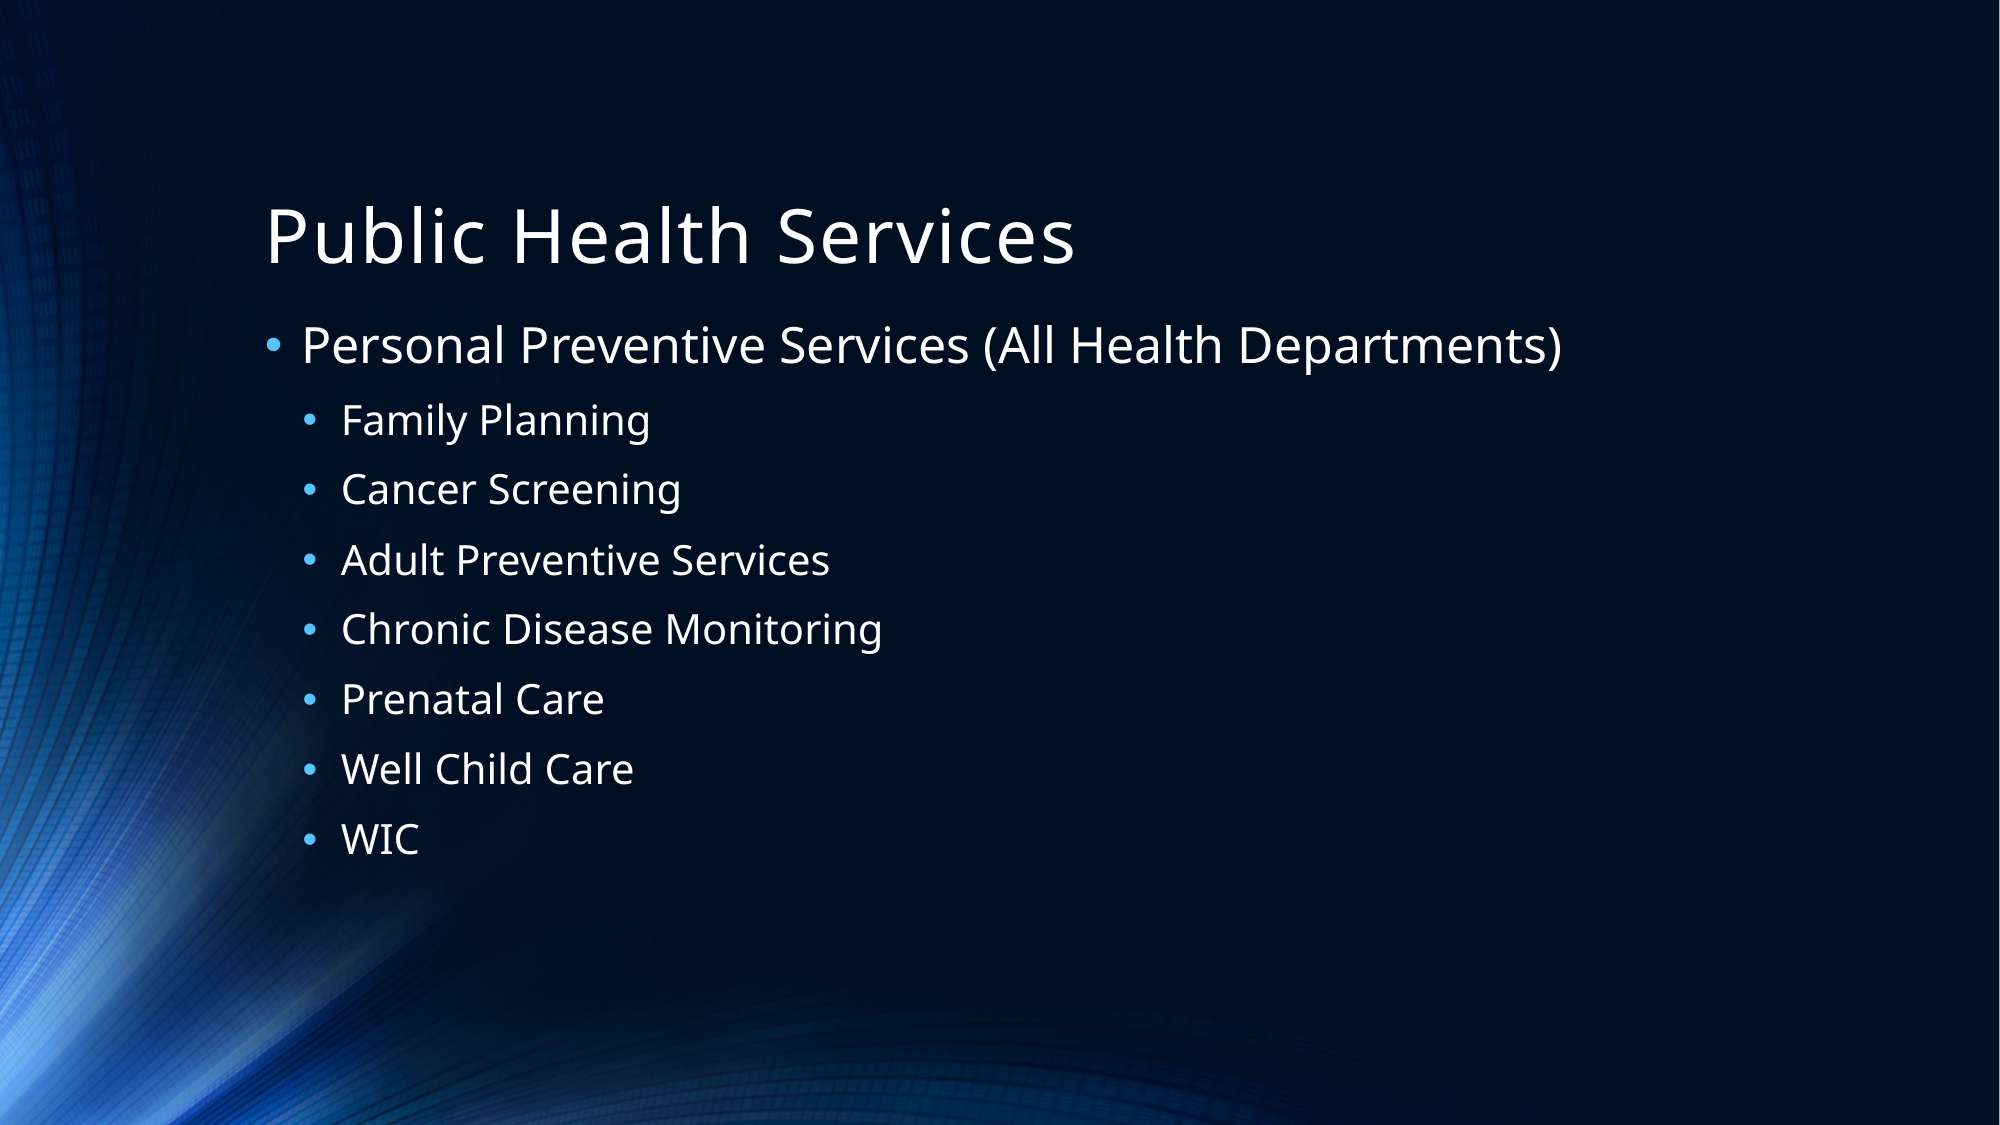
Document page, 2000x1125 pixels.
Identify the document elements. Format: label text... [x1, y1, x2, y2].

picture [0, 0, 2000, 1125]
list Personal Preventive Services (All Health Departments) Family Planning Cancer Screening Adult Preventive Services Chronic Disease Monitoring Prenatal Care Well Child Care WIC [249, 312, 1749, 988]
title Public Health Services [249, 62, 1750, 288]
